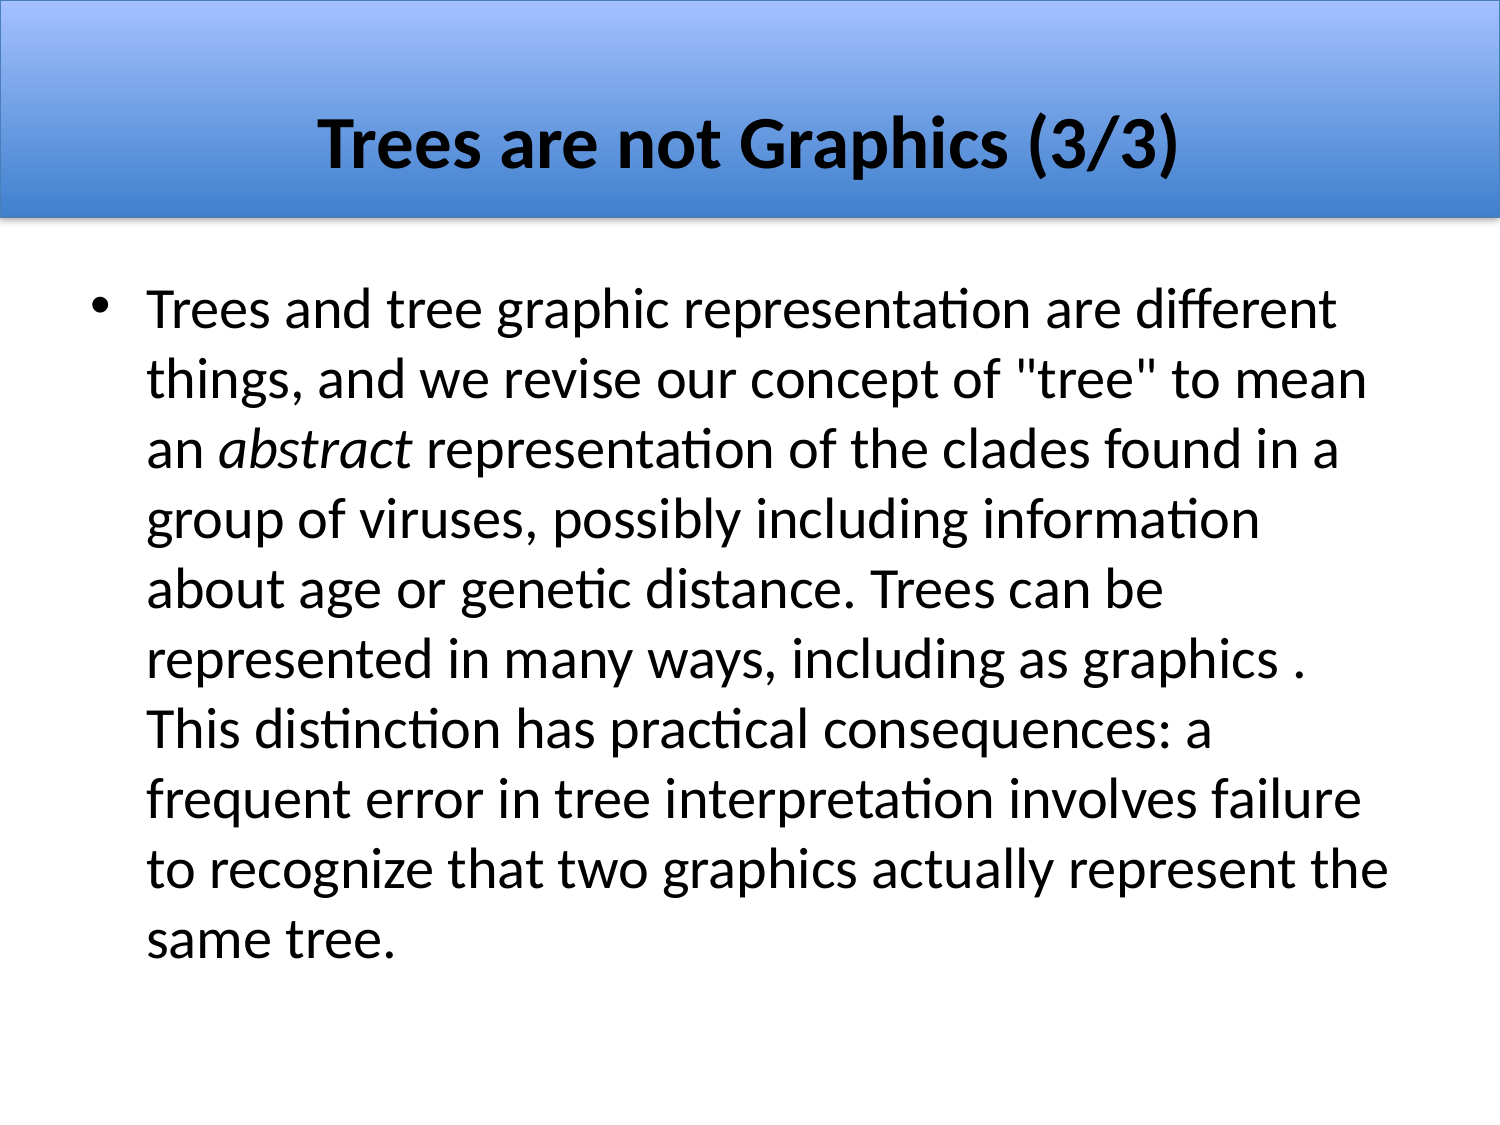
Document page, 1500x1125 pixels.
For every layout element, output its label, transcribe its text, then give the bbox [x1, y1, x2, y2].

list Trees and tree graphic representation are different things, and we revise our concept of "tree" to mean an abstract representation of the clades found in a group of viruses, possibly including information about age or genetic distance. Trees can be represented in many ways, including as graphics . This distinction has practical consequences: a frequent error in tree interpretation involves failure to recognize that two graphics actually represent the same tree. [75, 262, 1425, 1005]
title Trees are not Graphics (3/3) [75, 45, 1425, 233]
